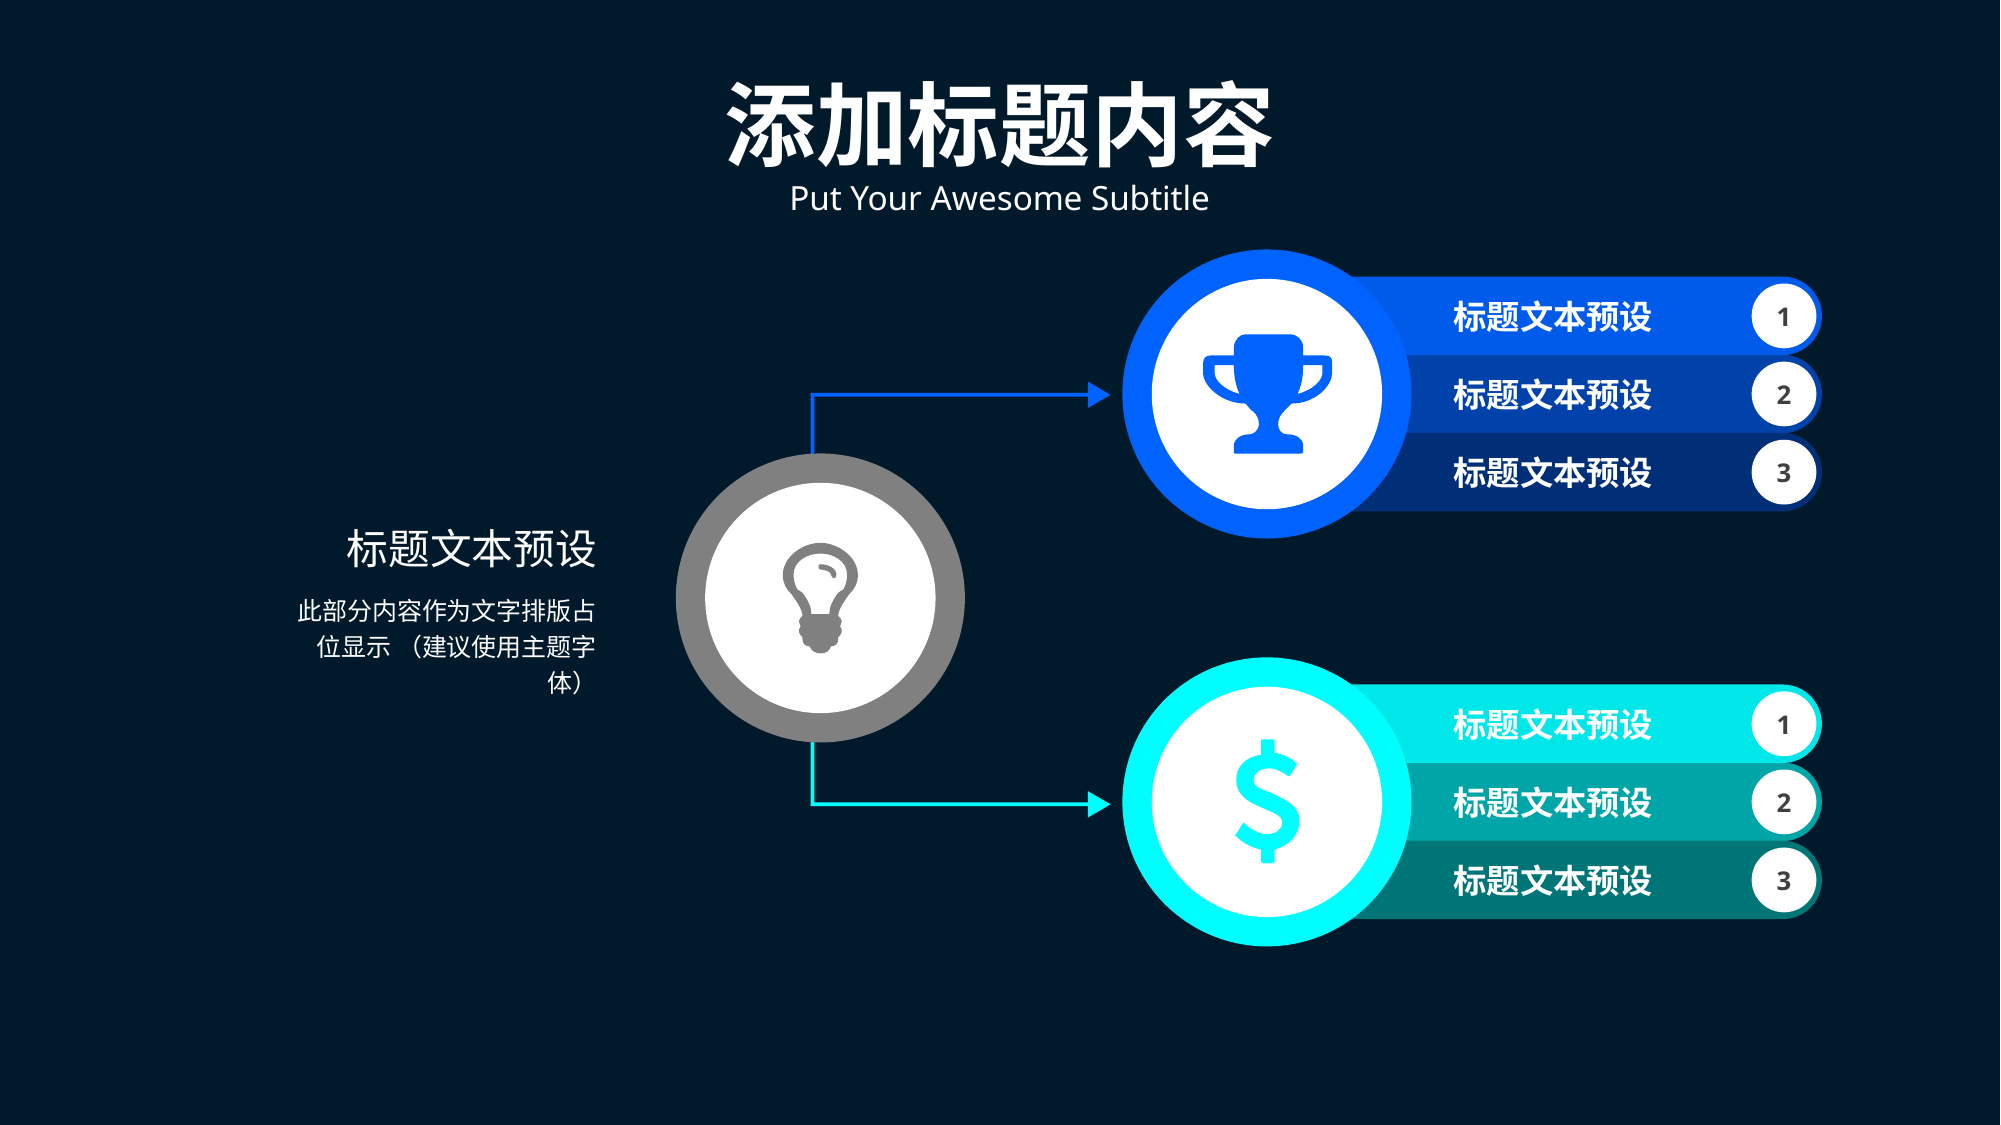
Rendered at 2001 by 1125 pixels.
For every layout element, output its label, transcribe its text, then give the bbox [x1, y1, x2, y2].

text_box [1122, 249, 1822, 539]
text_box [1122, 657, 1822, 947]
text_box [809, 743, 1113, 820]
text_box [265, 512, 676, 671]
text_box 添加标题内容 [709, 60, 1291, 185]
text_box [809, 379, 1113, 453]
text_box Put Your Awesome Subtitle [774, 169, 1226, 225]
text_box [675, 453, 965, 743]
